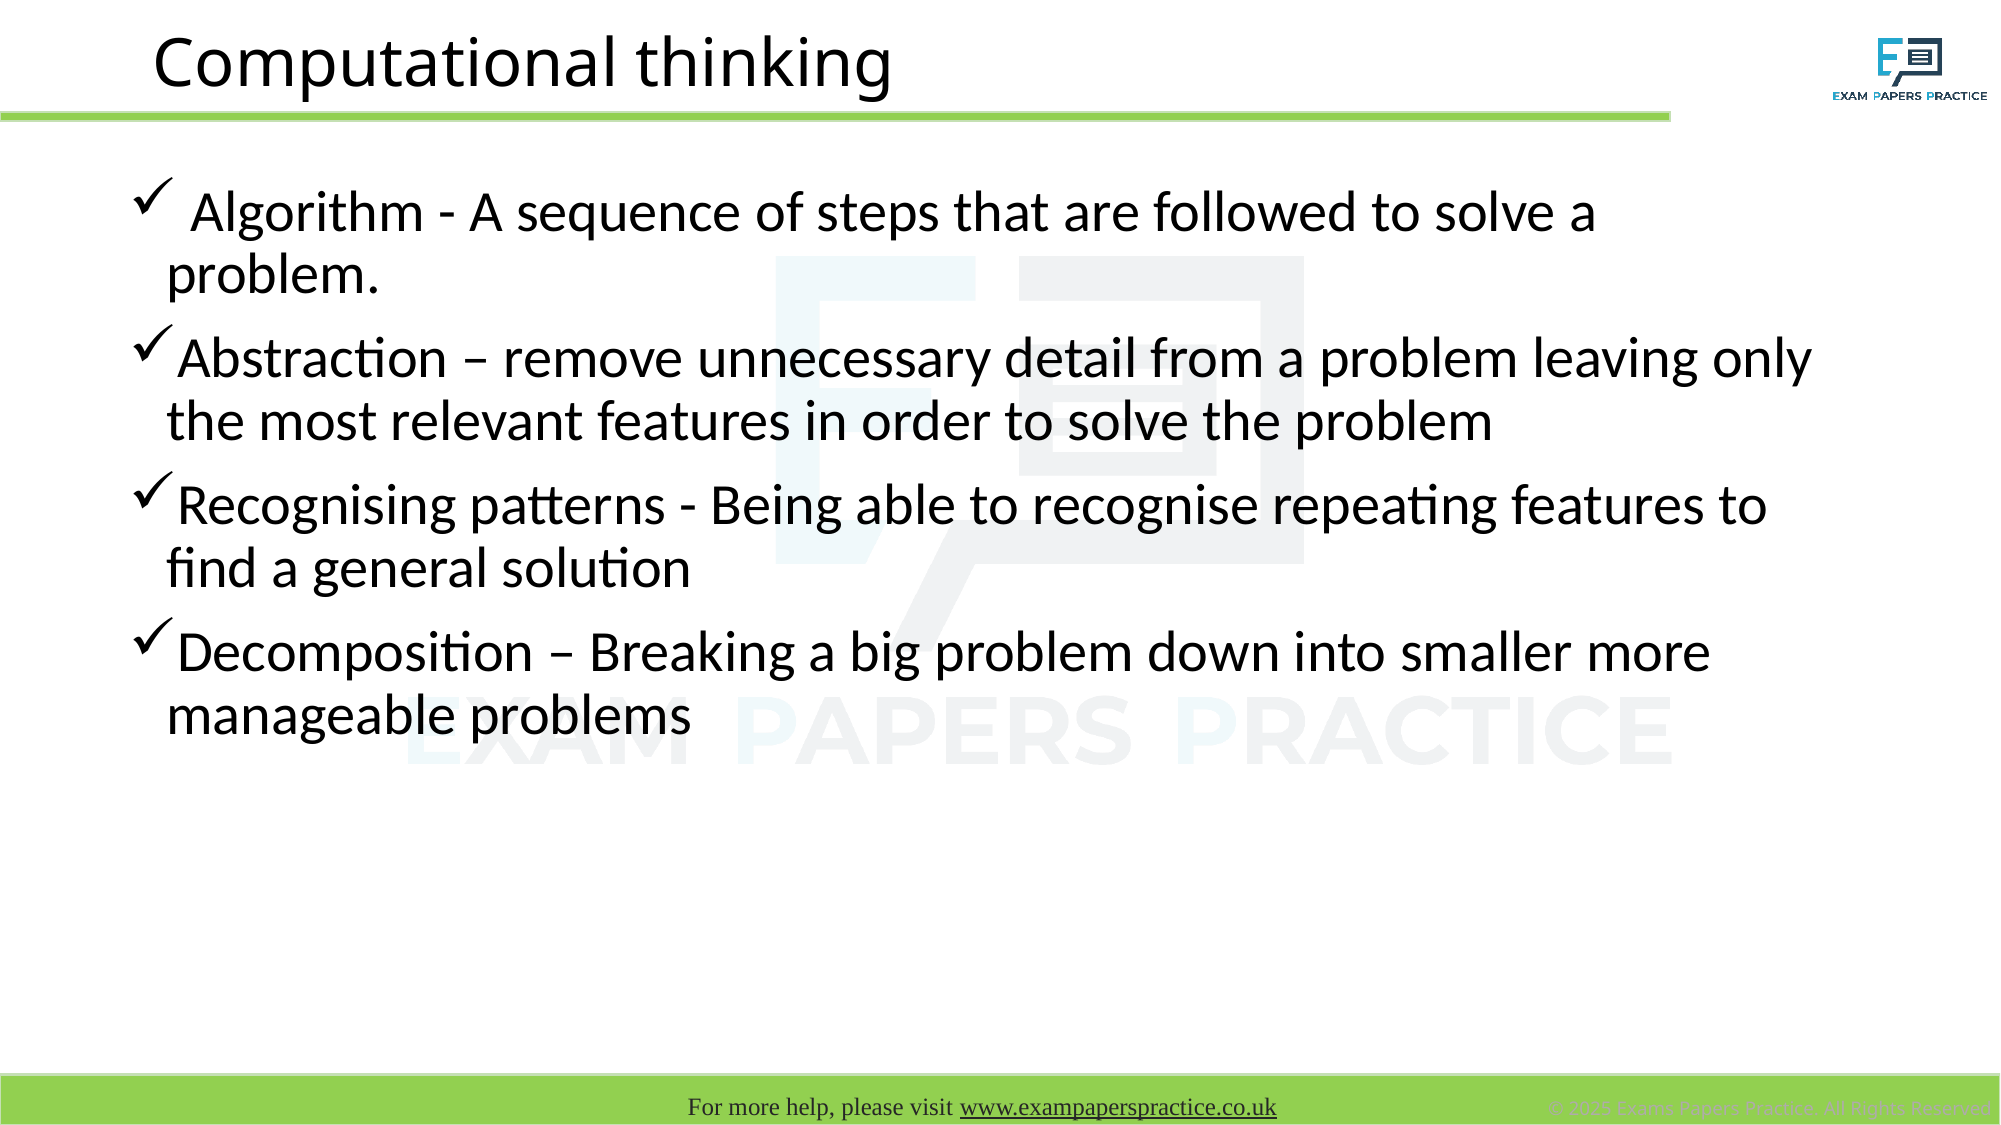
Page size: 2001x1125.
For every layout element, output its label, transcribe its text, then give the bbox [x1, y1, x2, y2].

title Computational thinking [137, 59, 1863, 70]
list Algorithm - A sequence of steps that are followed to solve a problem. Abstraction – remove unnecessary detail from a problem leaving only the most relevant features in order to solve the problem Recognising patterns - Being able to recognise repeating features to find a general solution Decomposition – Breaking a big problem down into smaller more manageable problems [113, 173, 1839, 887]
